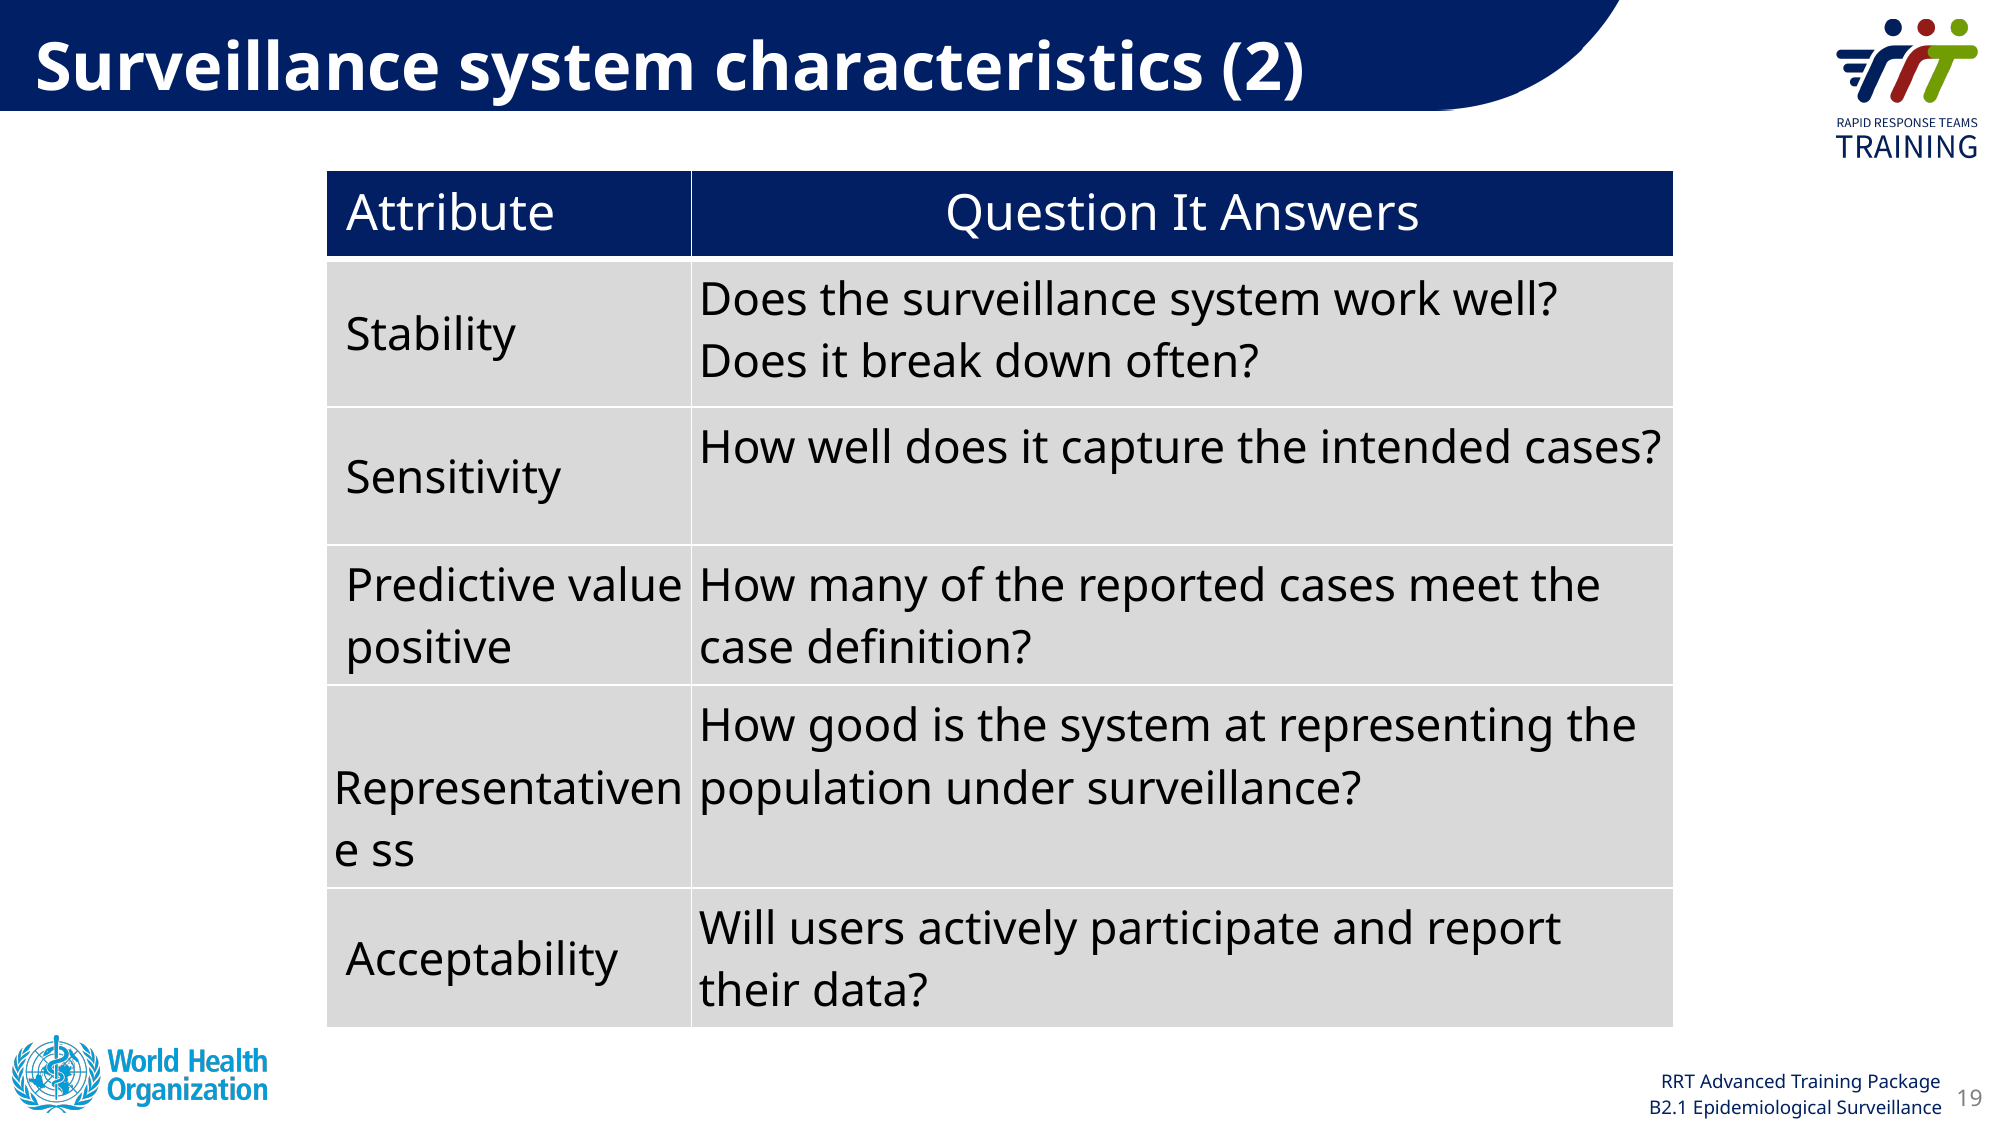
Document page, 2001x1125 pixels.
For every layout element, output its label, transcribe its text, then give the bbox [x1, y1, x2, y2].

table_cell How good is the system at representing the population under surveillance? [692, 686, 1673, 887]
table_cell How well does it capture the intended cases? [692, 408, 1673, 544]
table_cell Representativene ss [327, 686, 691, 887]
table_cell Predictive value positive [327, 546, 691, 684]
table_header Attribute [327, 171, 691, 256]
picture [0, 0, 1646, 111]
table_cell How many of the reported cases meet the case definition? [692, 546, 1673, 684]
table_header Question It Answers [692, 171, 1673, 256]
table_cell Does the surveillance system work well? Does it break down often? [692, 262, 1673, 406]
picture [12, 1083, 48, 1113]
table_cell Sensitivity [327, 408, 691, 544]
text_box Surveillance system characteristics (2) [10, 12, 1718, 119]
picture [12, 1035, 267, 1113]
table_cell Will users actively participate and report their data? [692, 889, 1673, 1027]
picture [58, 1050, 64, 1058]
table_cell Acceptability [327, 889, 691, 1027]
picture [1835, 19, 1978, 167]
table_cell Stability [327, 262, 691, 406]
